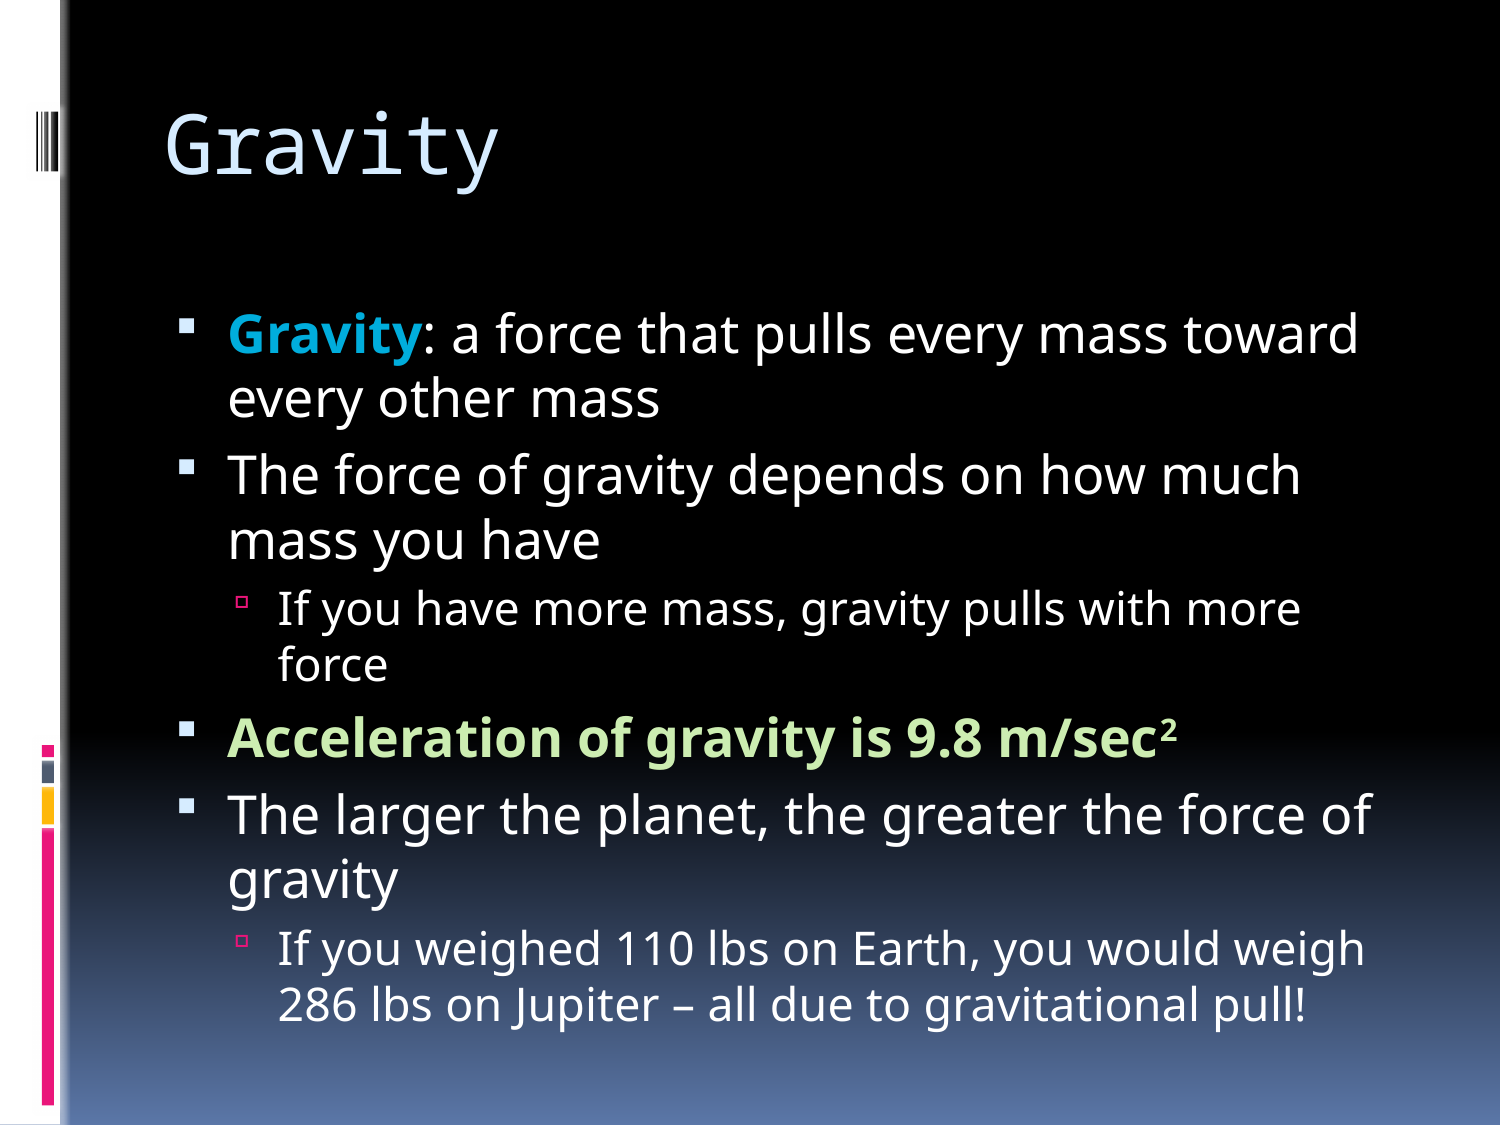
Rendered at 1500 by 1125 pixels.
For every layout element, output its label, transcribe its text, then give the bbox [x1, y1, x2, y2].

list Gravity: a force that pulls every mass toward every other mass The force of gravity depends on how much mass you have If you have more mass, gravity pulls with more force Acceleration of gravity is 9.8 m/sec2 The larger the planet, the greater the force of gravity If you weighed 110 lbs on Earth, you would weigh 286 lbs on Jupiter – all due to gravitational pull! [150, 292, 1425, 1043]
title Gravity [150, 83, 1425, 234]
